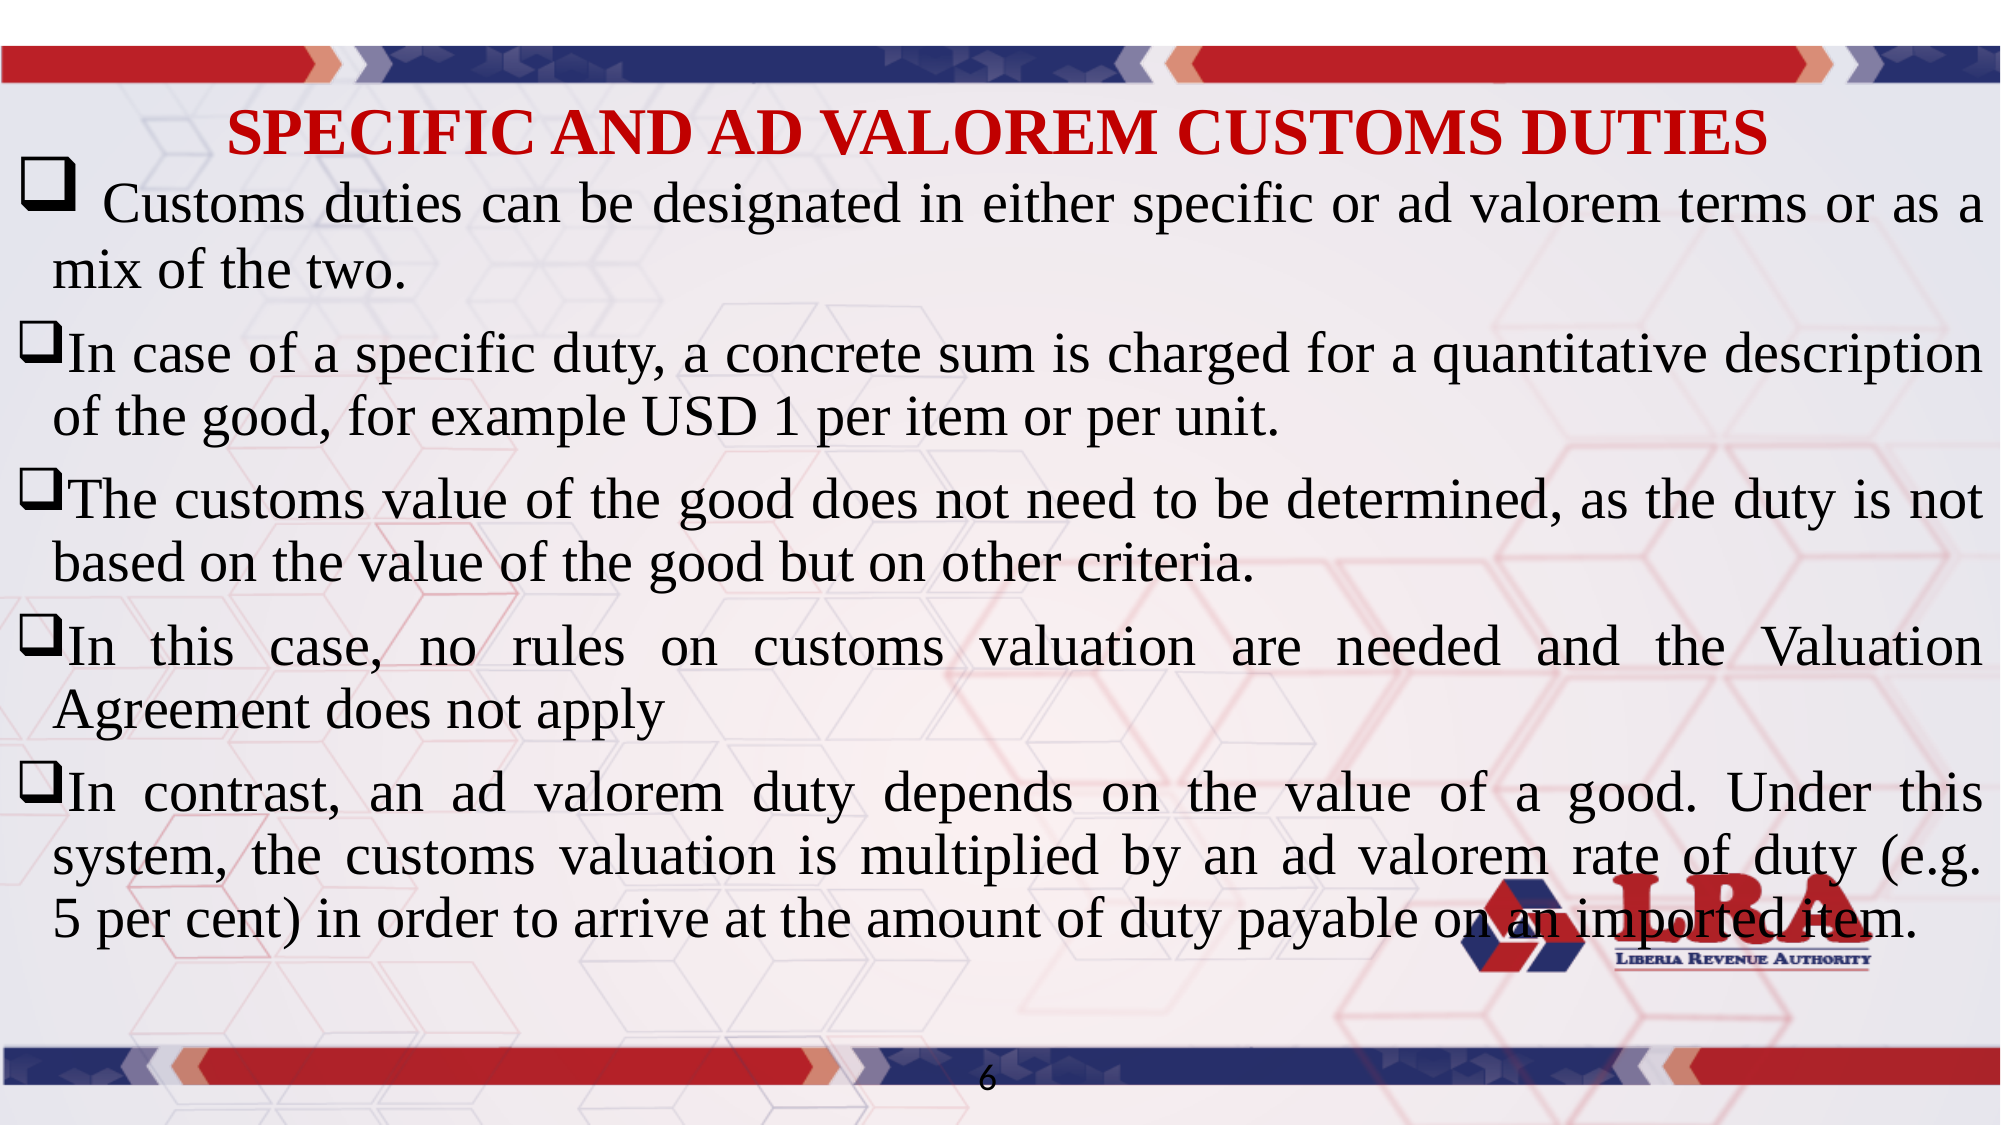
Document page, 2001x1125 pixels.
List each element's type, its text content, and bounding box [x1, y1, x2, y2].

list Customs duties can be designated in either specific or ad valorem terms or as a mix of the two. In case of a specific duty, a concrete sum is charged for a quantitative description of the good, for example USD 1 per item or per unit. The customs value of the good does not need to be determined, as the duty is not based on the value of the good but on other criteria. In this case, no rules on customs valuation are needed and the Valuation Agreement does not apply In contrast, an ad valorem duty depends on the value of a good. Under this system, the customs valuation is multiplied by an ad valorem rate of duty (e.g. 5 per cent) in order to arrive at the amount of duty payable on an imported item. [0, 149, 2000, 1076]
title SPECIFIC AND AD VALOREM CUSTOMS DUTIES [39, 59, 1958, 149]
picture [0, 0, 2001, 1125]
text_box 6 [963, 1045, 1044, 1106]
